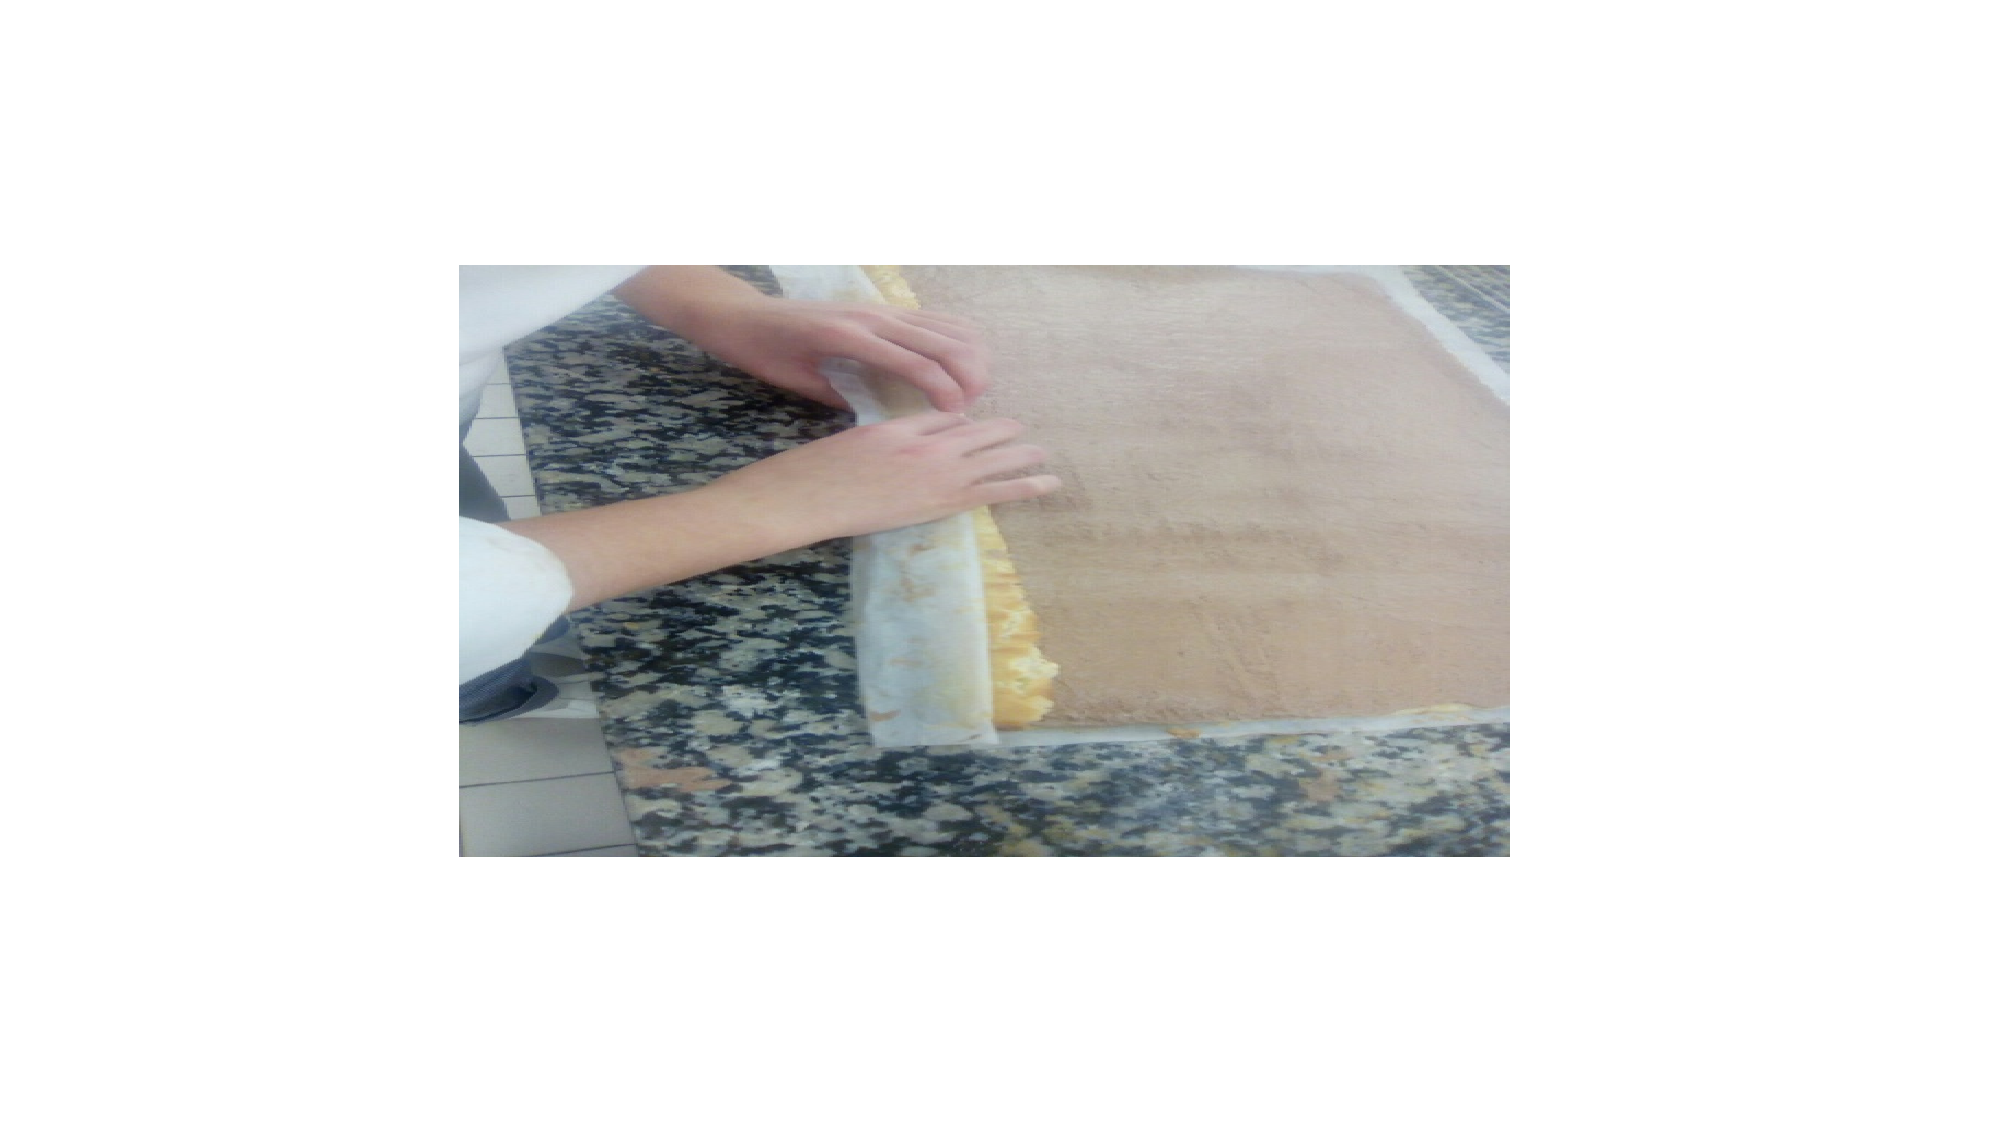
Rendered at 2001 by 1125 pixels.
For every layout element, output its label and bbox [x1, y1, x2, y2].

picture [459, 265, 1510, 857]
